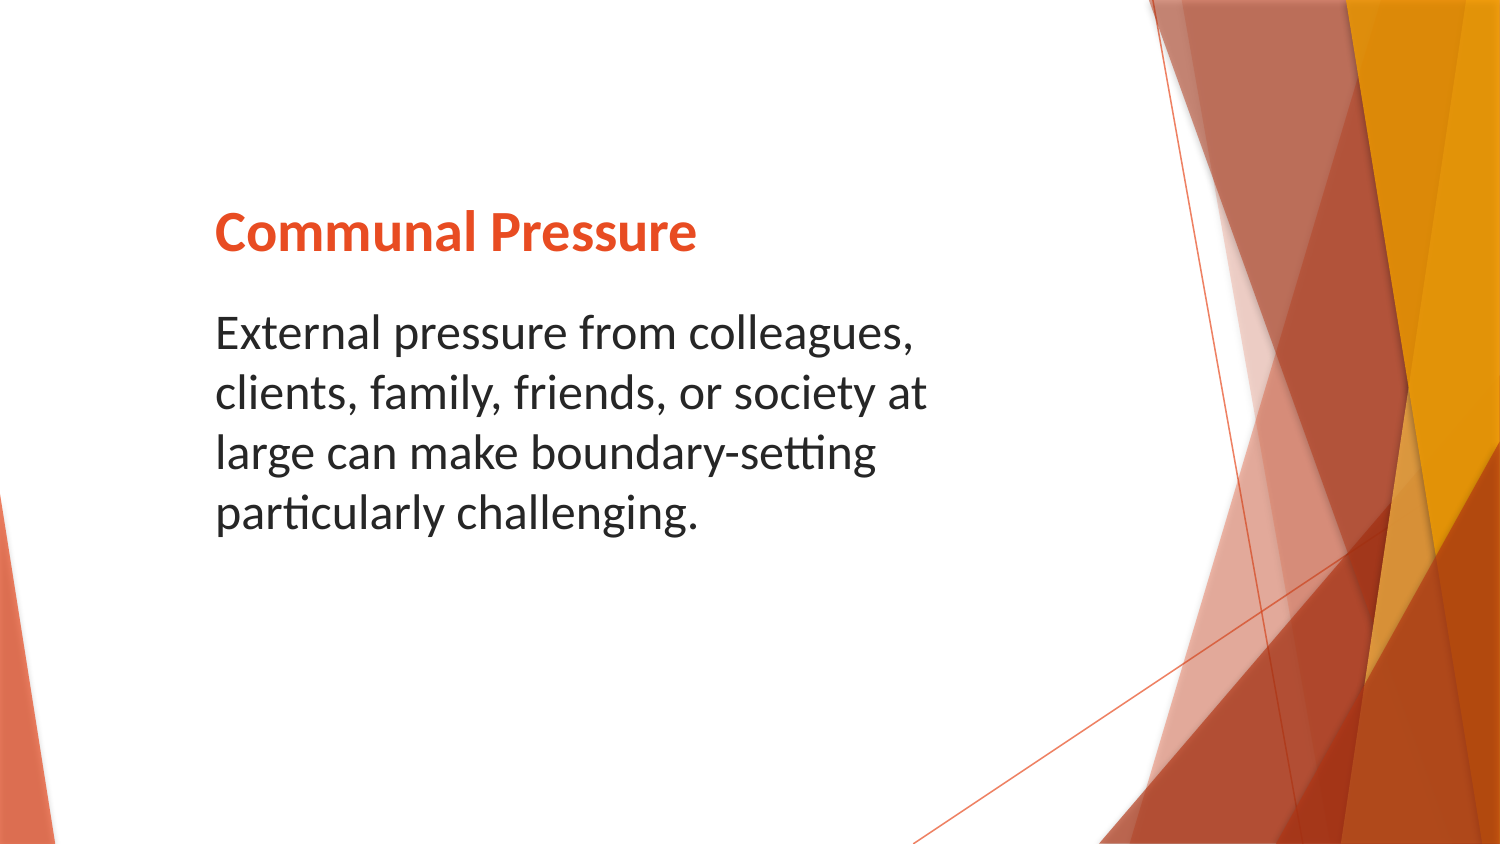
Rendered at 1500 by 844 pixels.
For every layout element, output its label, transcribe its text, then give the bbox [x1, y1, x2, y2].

list External pressure from colleagues, clients, family, friends, or society at large can make boundary-setting particularly challenging. [200, 291, 1022, 718]
title Communal Pressure [200, 185, 1258, 285]
